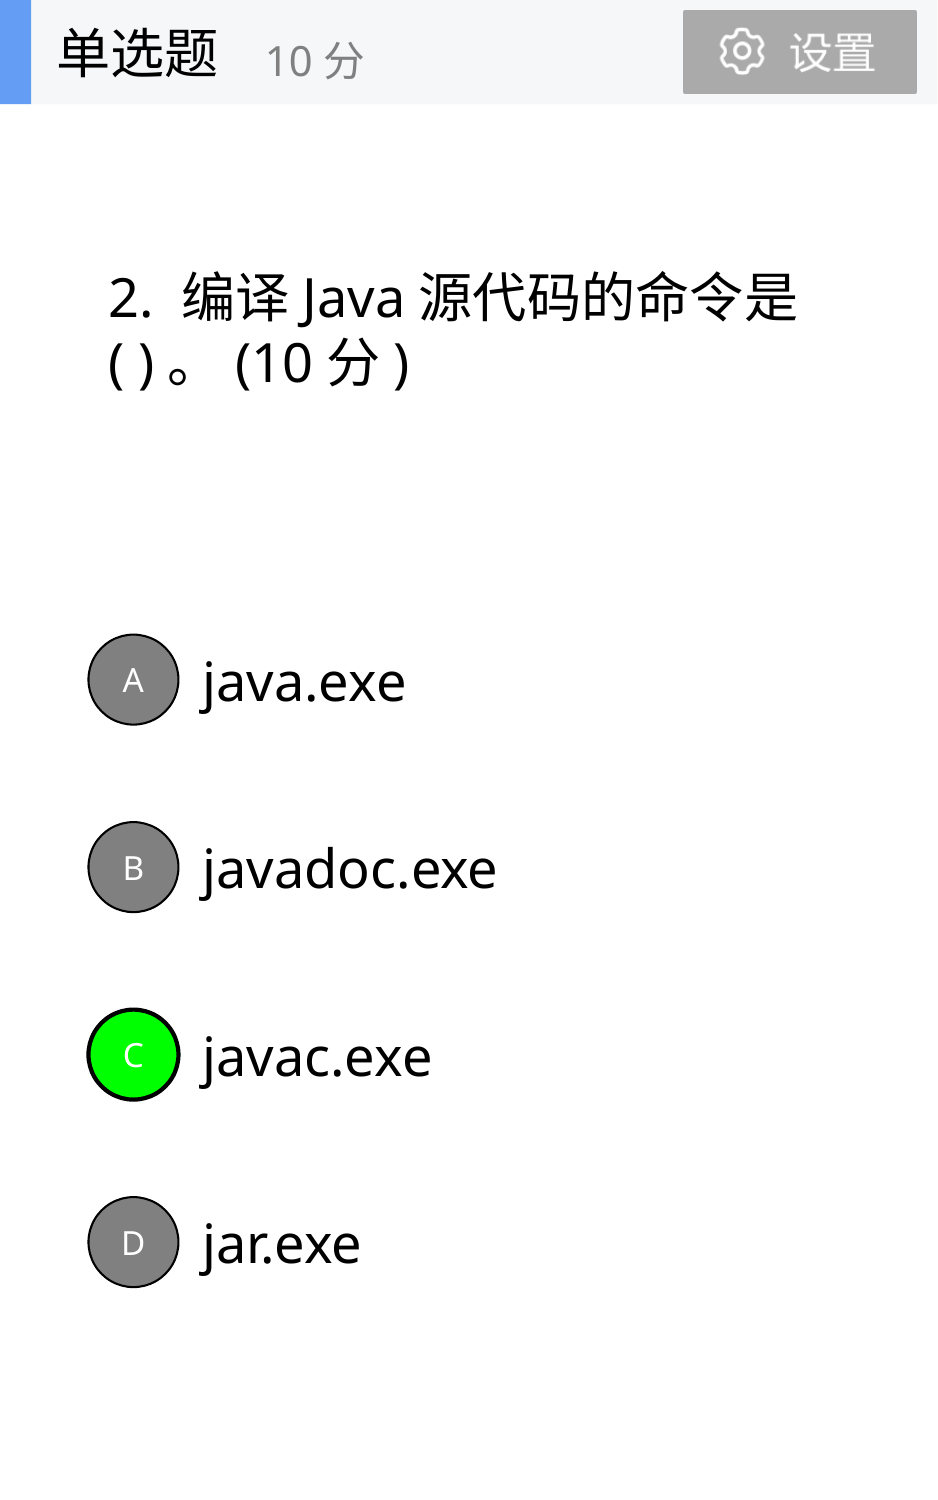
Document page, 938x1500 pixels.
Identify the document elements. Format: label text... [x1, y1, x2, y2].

picture [683, 10, 917, 94]
text_box javadoc.exe [187, 827, 533, 907]
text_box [0, 0, 938, 105]
text_box jar.exe [187, 1202, 396, 1282]
text_box javac.exe [187, 1014, 464, 1095]
text_box C [87, 1008, 180, 1101]
text_box 2. 编译Java源代码的命令是( )。(10分) [93, 255, 887, 401]
text_box B [87, 821, 180, 914]
text_box A [87, 633, 180, 726]
text_box D [87, 1196, 180, 1289]
text_box java.exe [187, 639, 437, 720]
